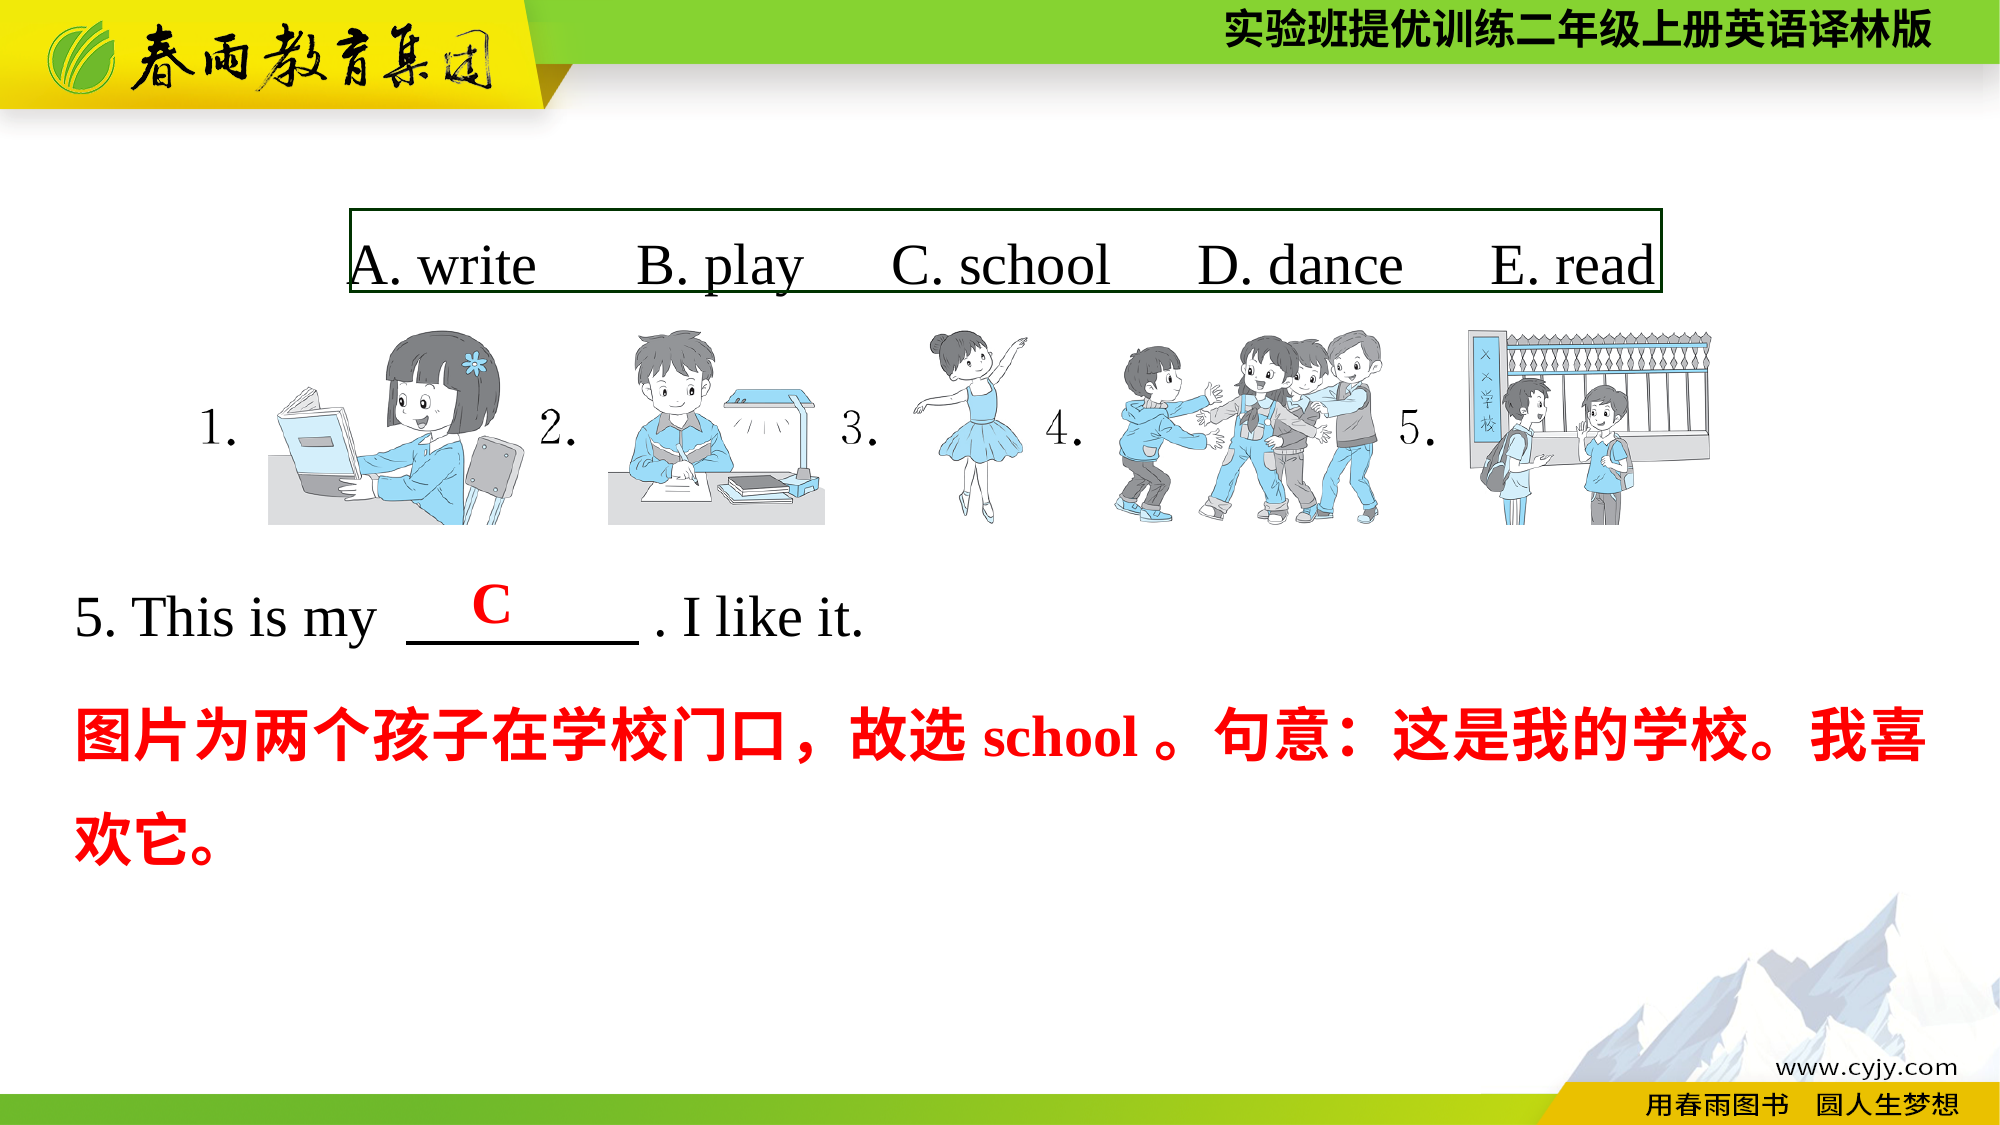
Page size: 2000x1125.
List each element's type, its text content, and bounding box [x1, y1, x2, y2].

text_box C [457, 558, 529, 643]
text_box 图片为两个孩子在学校门口，故选school。句意：这是我的学校。我喜欢它。 [59, 655, 1944, 881]
text_box [350, 209, 1662, 292]
picture [0, 0, 2000, 1125]
list A. write B. play C. school D. dance E. read 5. This is my . I like it. [59, 183, 1944, 655]
